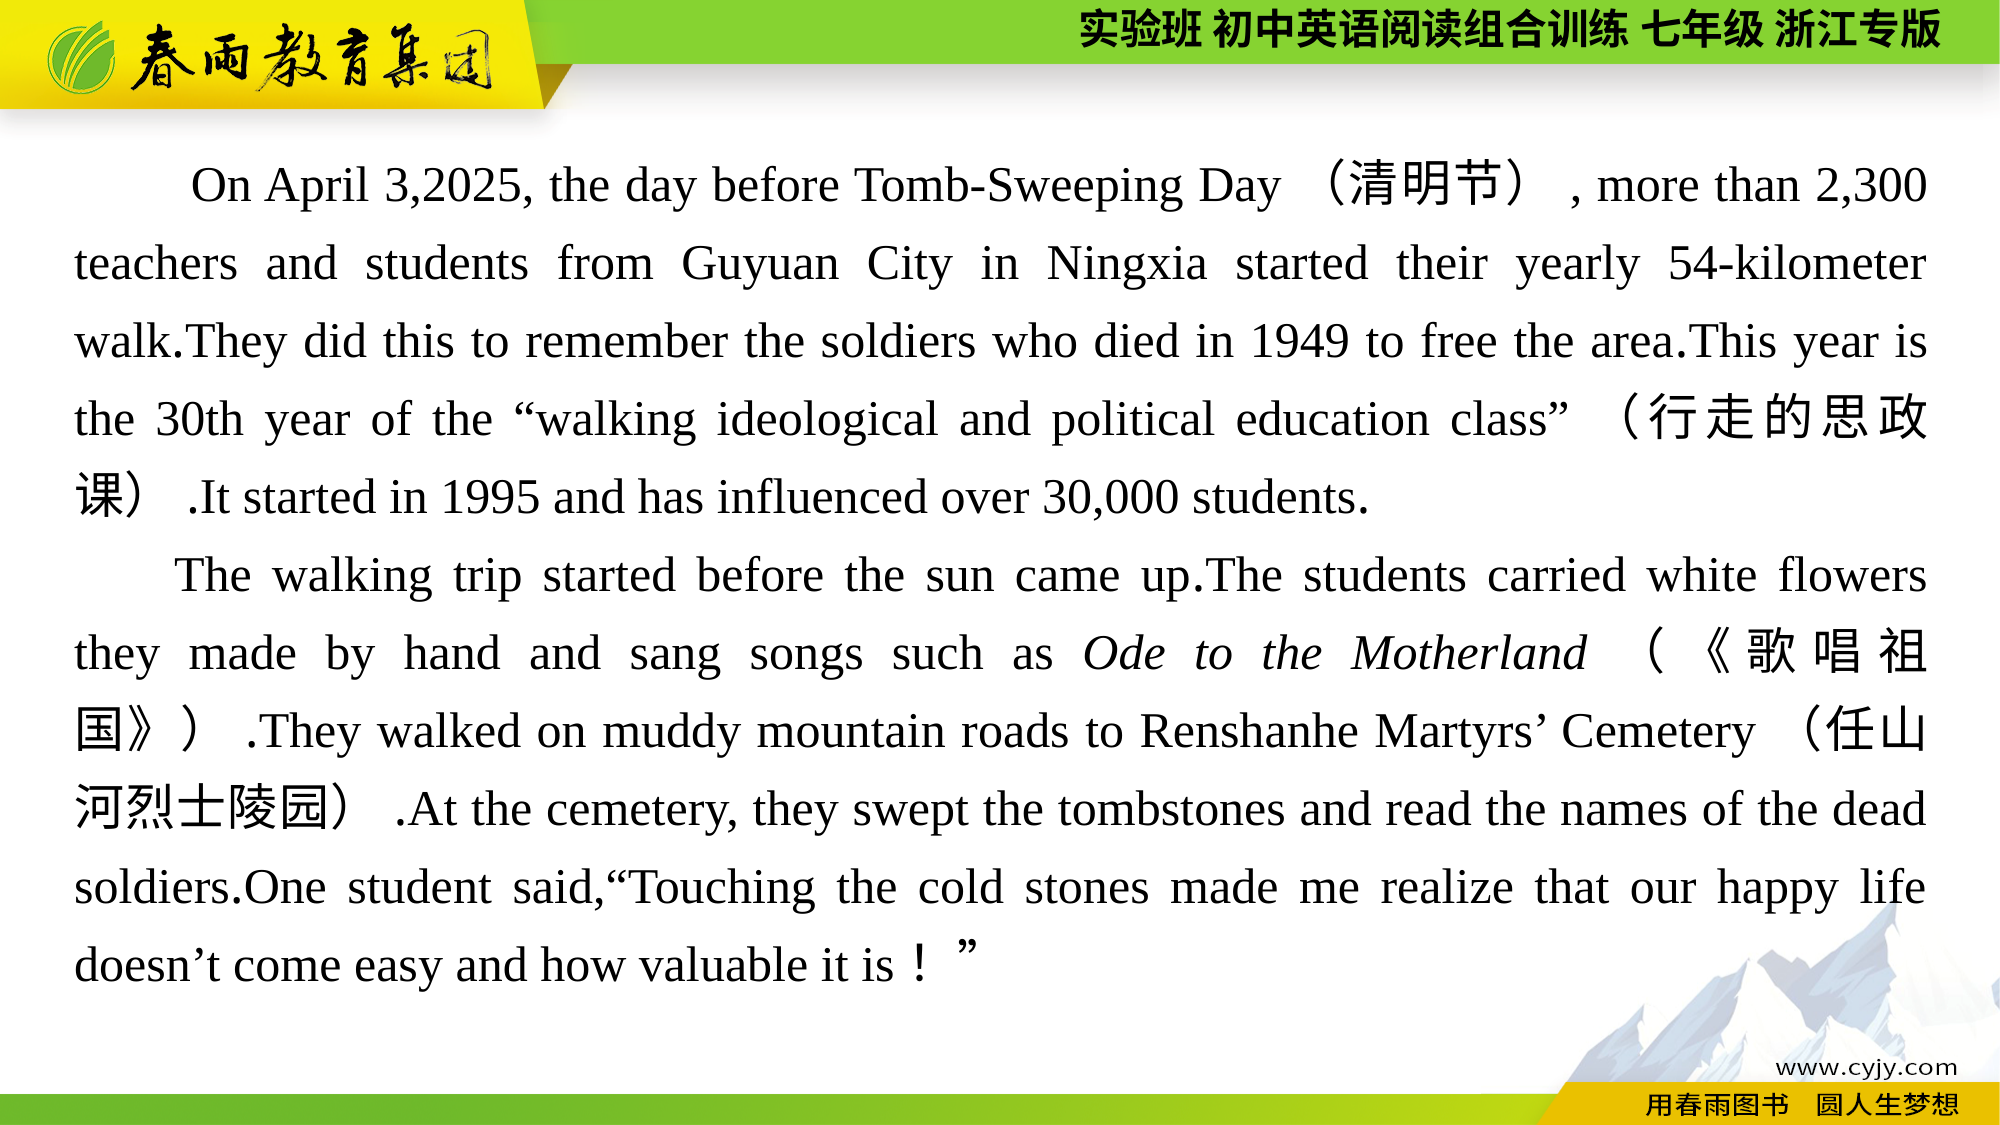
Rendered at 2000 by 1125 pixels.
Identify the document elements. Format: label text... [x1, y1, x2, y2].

list On April 3,2025, the day before Tomb-Sweeping Day（清明节）, more than 2,300 teachers and students from Guyuan City in Ningxia started their yearly 54-kilometer walk.They did this to remember the soldiers who died in 1949 to free the area.This year is the 30th year of the “walking ideological and political education class”（行走的思政课）.It started in 1995 and has influenced over 30,000 students. The walking trip started before the sun came up.The students carried white flowers they made by hand and sang songs such as Ode to the Motherland（《歌唱祖国》）.They walked on muddy mountain roads to Renshanhe Martyrs’ Cemetery（任山河烈士陵园）.At the cemetery, they swept the tombstones and read the names of the dead soldiers.One student said,“Touching the cold stones made me realize that our happy life doesn’t come easy and how valuable it is！” [59, 126, 1944, 1000]
picture [0, 0, 2000, 1125]
